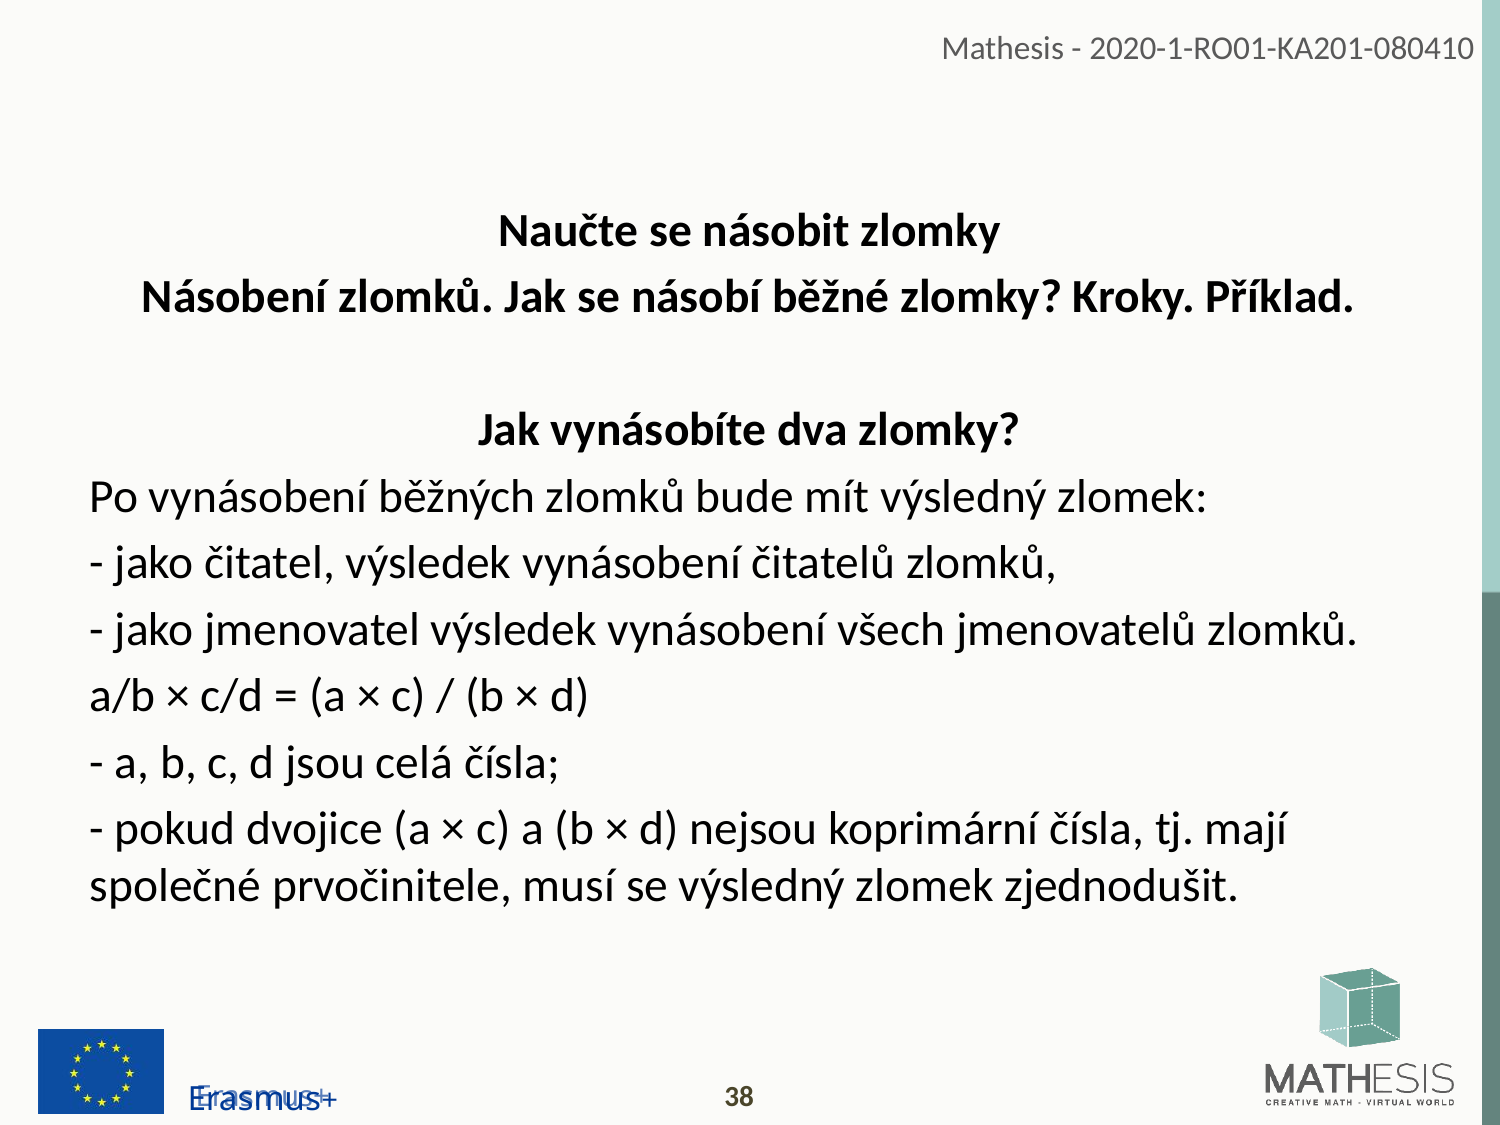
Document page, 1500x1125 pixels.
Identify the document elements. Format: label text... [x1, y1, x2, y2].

picture [38, 1029, 164, 1114]
list Naučte se násobit zlomky Násobení zlomků. Jak se násobí běžné zlomky? Kroky. Příklad. Jak vynásobíte dva zlomky? Po vynásobení běžných zlomků bude mít výsledný zlomek: - jako čitatel, výsledek vynásobení čitatelů zlomků, - jako jmenovatel výsledek vynásobení všech jmenovatelů zlomků. a/b × c/d = (a × c) / (b × d) - a, b, c, d jsou celá čísla; - pokud dvojice (a × c) a (b × d) nejsou koprimární čísla, tj. mají společné prvočinitele, musí se výsledný zlomek zjednodušit. [75, 191, 1425, 934]
